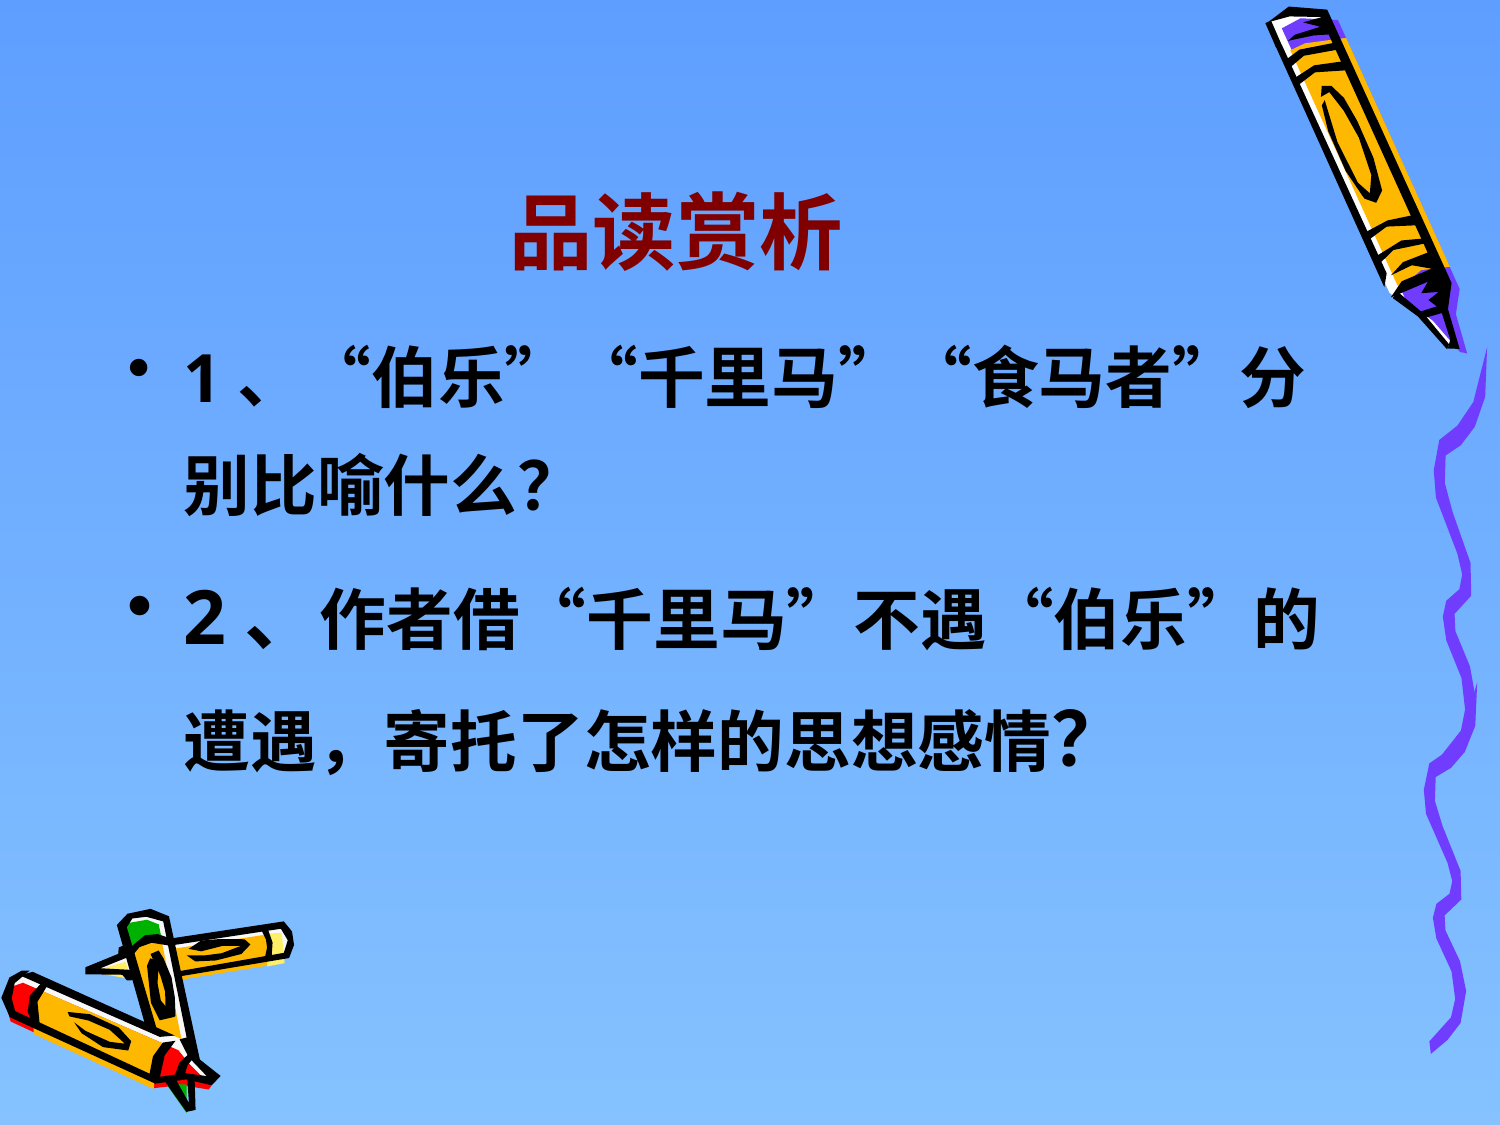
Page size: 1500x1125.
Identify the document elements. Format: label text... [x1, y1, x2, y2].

title 品读赏析 [112, 24, 1240, 288]
list 1、“伯乐”“千里马”“食马者”分别比喻什么？ 2、作者借“千里马”不遇“伯乐”的遭遇，寄托了怎样的思想感情？ [112, 299, 1375, 900]
